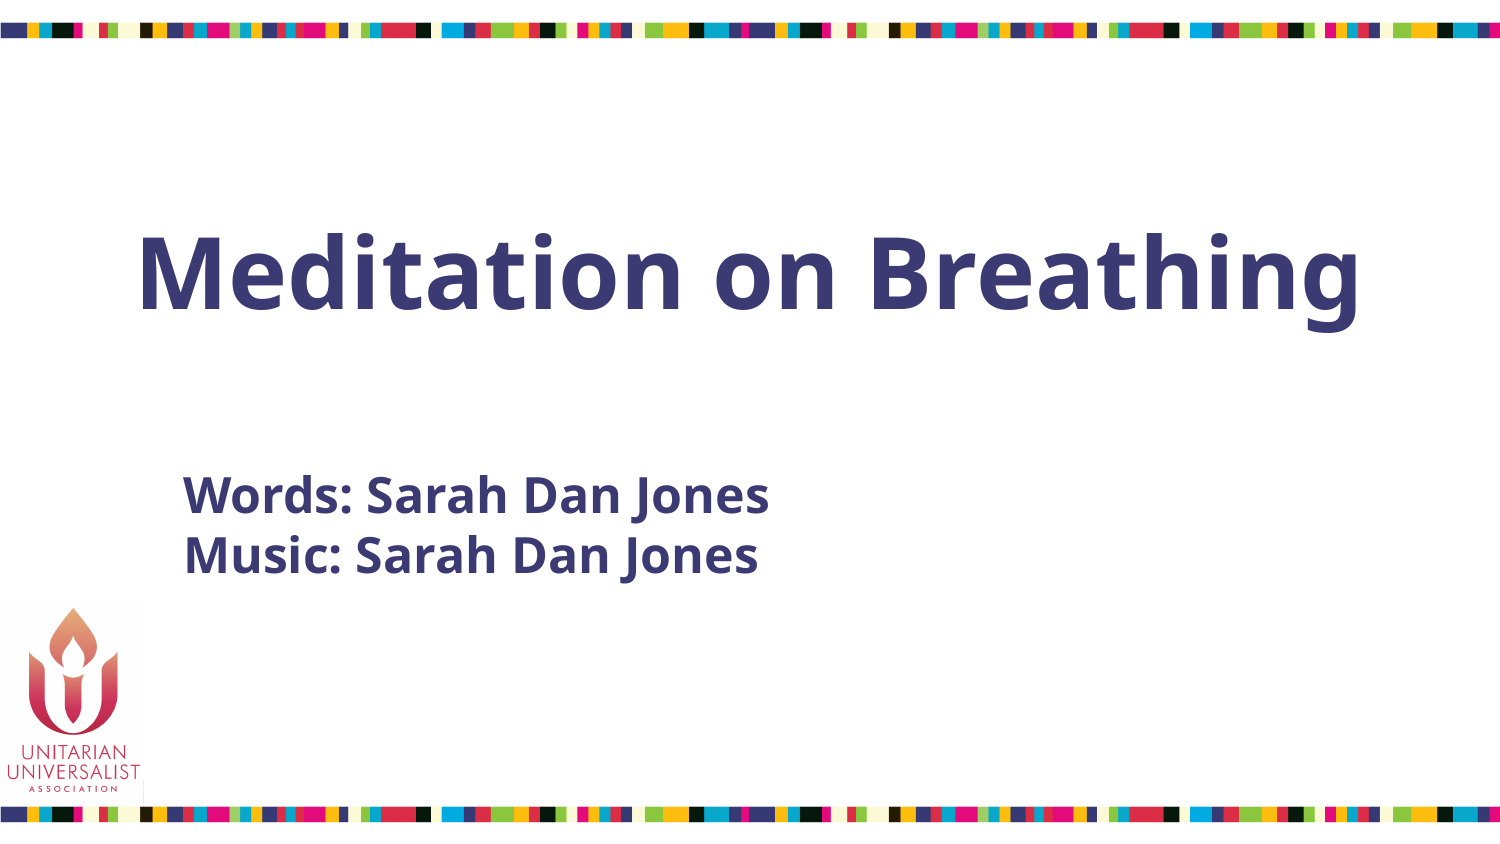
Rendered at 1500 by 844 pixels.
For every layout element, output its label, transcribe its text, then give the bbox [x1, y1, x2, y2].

picture [0, 22, 1500, 40]
picture [0, 600, 1500, 824]
text_box Meditation on Breathing [74, 75, 1425, 345]
text_box Words: Sarah Dan Jones Music: Sarah Dan Jones [168, 448, 1495, 659]
